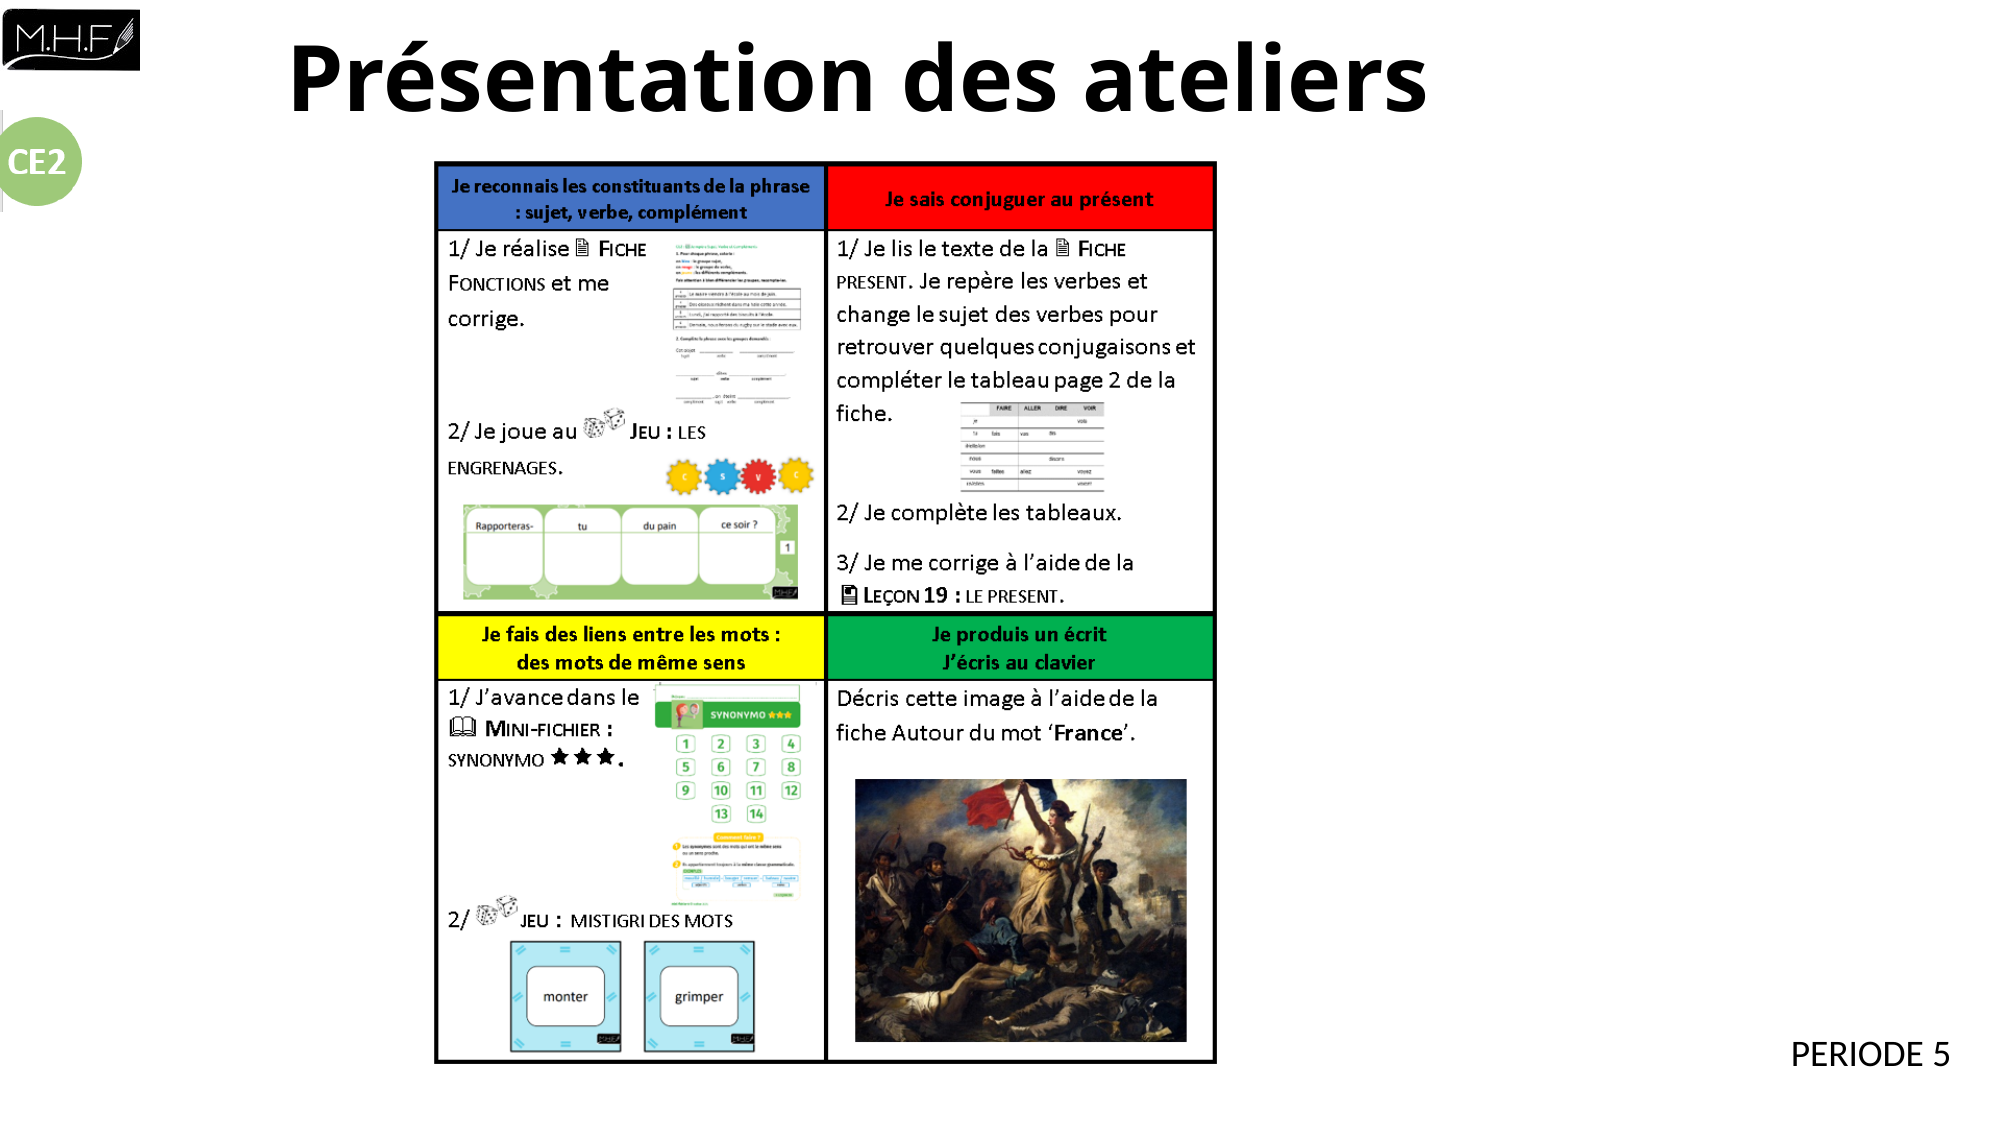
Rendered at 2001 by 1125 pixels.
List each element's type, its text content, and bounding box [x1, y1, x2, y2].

picture [0, 7, 140, 74]
picture [0, 110, 87, 212]
text_box PERIODE 5 [1362, 1021, 1967, 1082]
picture [429, 155, 1219, 1065]
title Présentation des ateliers [271, 7, 1818, 156]
